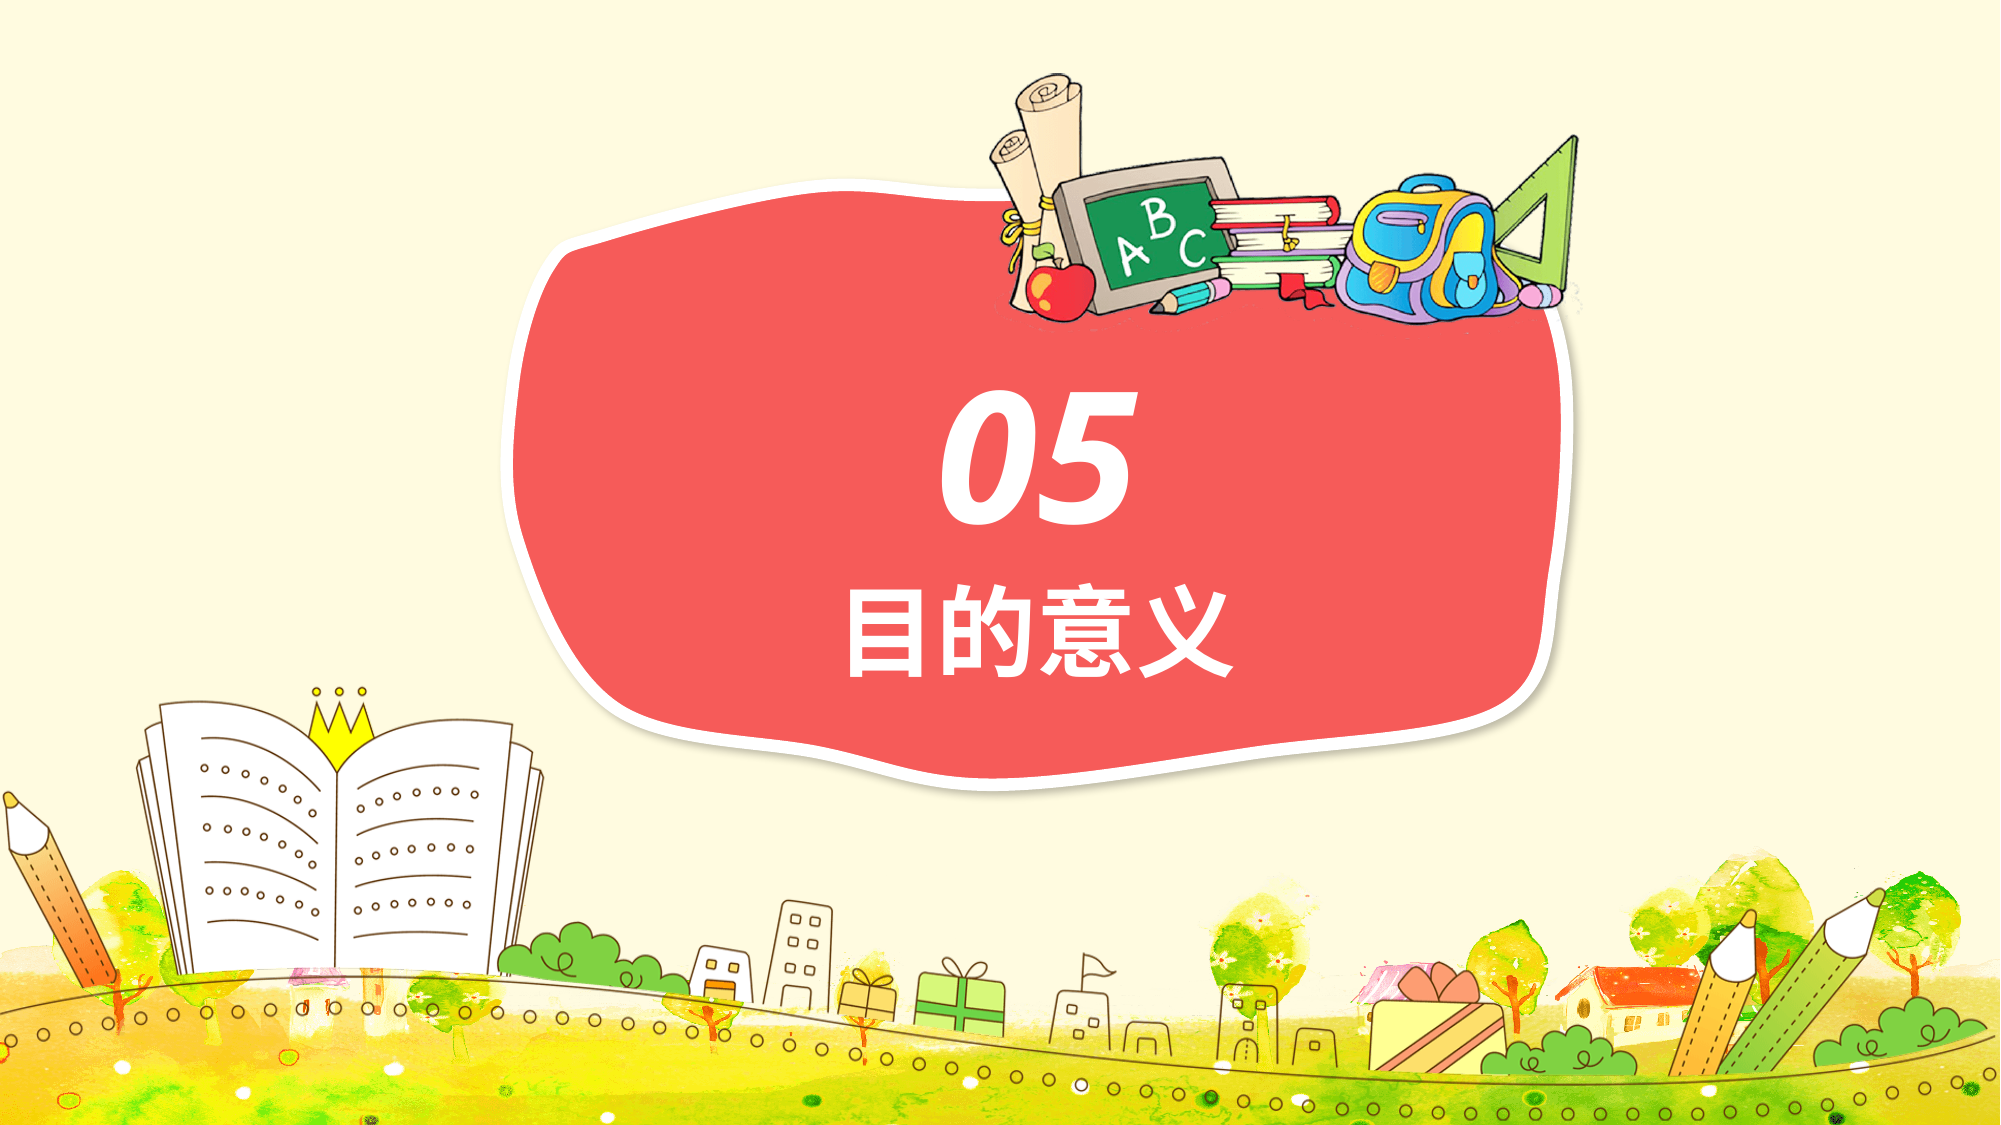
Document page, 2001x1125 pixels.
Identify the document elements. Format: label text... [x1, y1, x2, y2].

text_box [1153, 358, 1569, 683]
text_box 目的意义 [822, 562, 1252, 683]
picture [977, 47, 1598, 358]
picture [0, 683, 2000, 1125]
text_box [505, 183, 977, 683]
text_box 05 [921, 333, 1153, 568]
